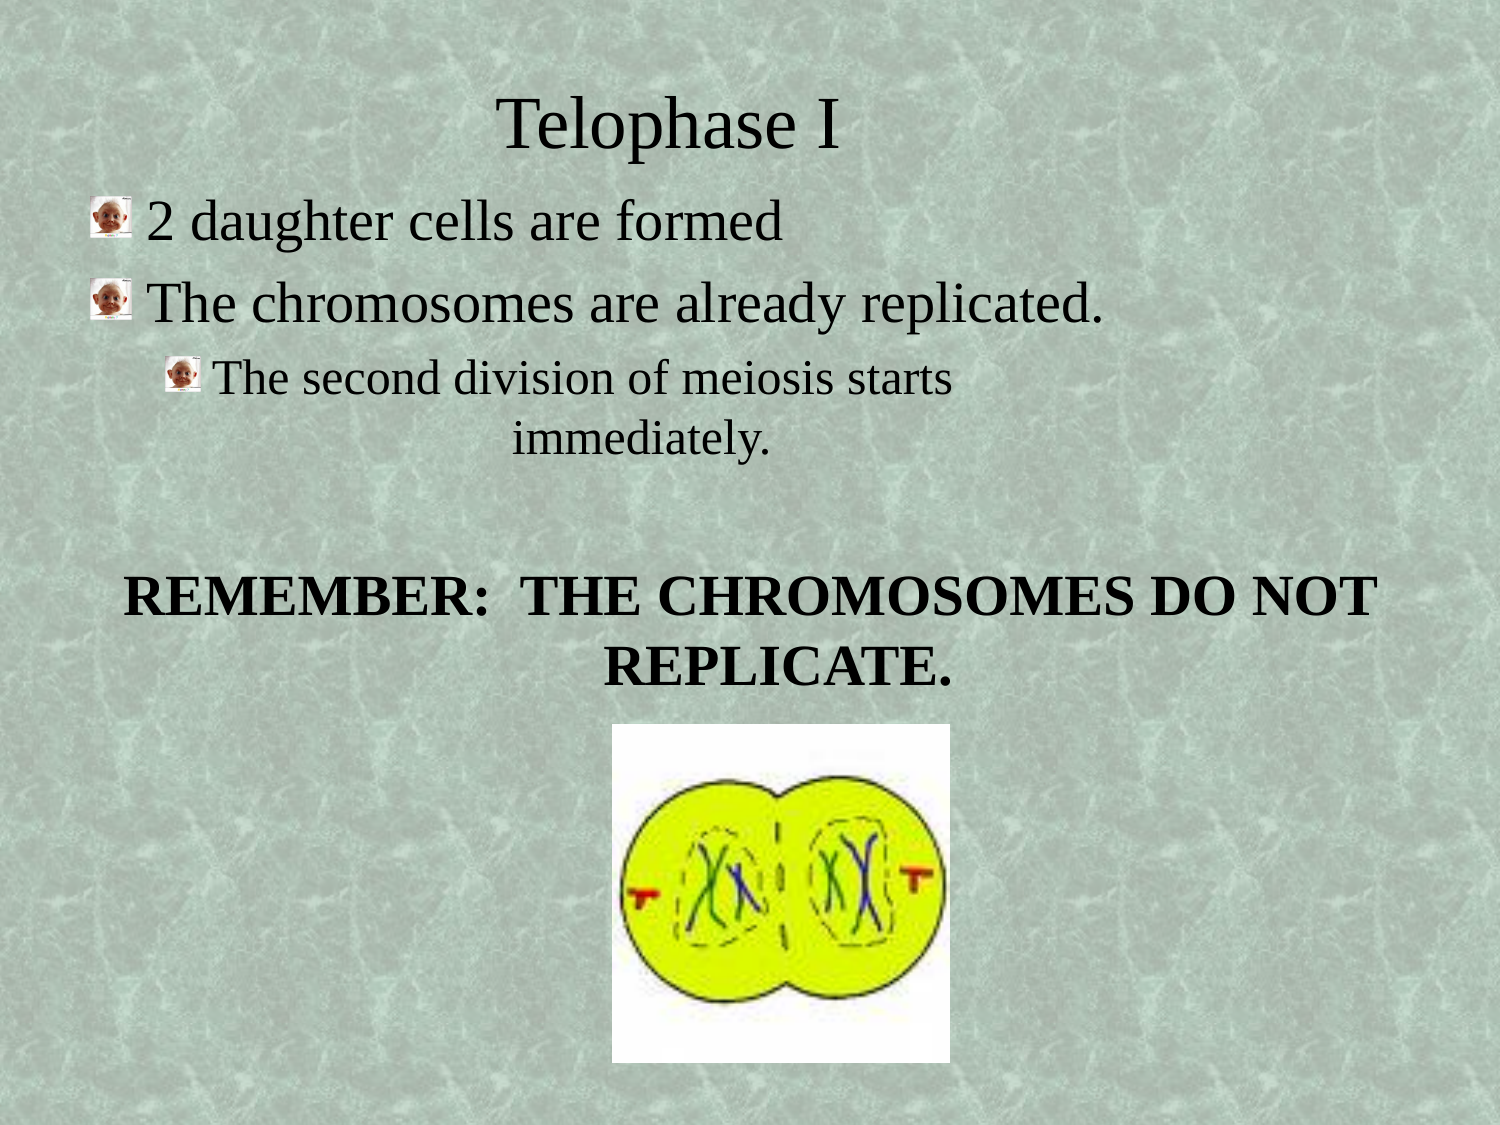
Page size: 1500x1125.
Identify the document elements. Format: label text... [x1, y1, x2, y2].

picture [165, 356, 201, 392]
list 2 daughter cells are formed The chromosomes are already replicated. The second division of meiosis starts immediately. REMEMBER: THE CHROMOSOMES DO NOT REPLICATE. [75, 174, 1425, 813]
title Telophase I [275, 24, 1063, 174]
picture [612, 724, 951, 1063]
picture [90, 278, 132, 320]
picture [90, 196, 132, 238]
